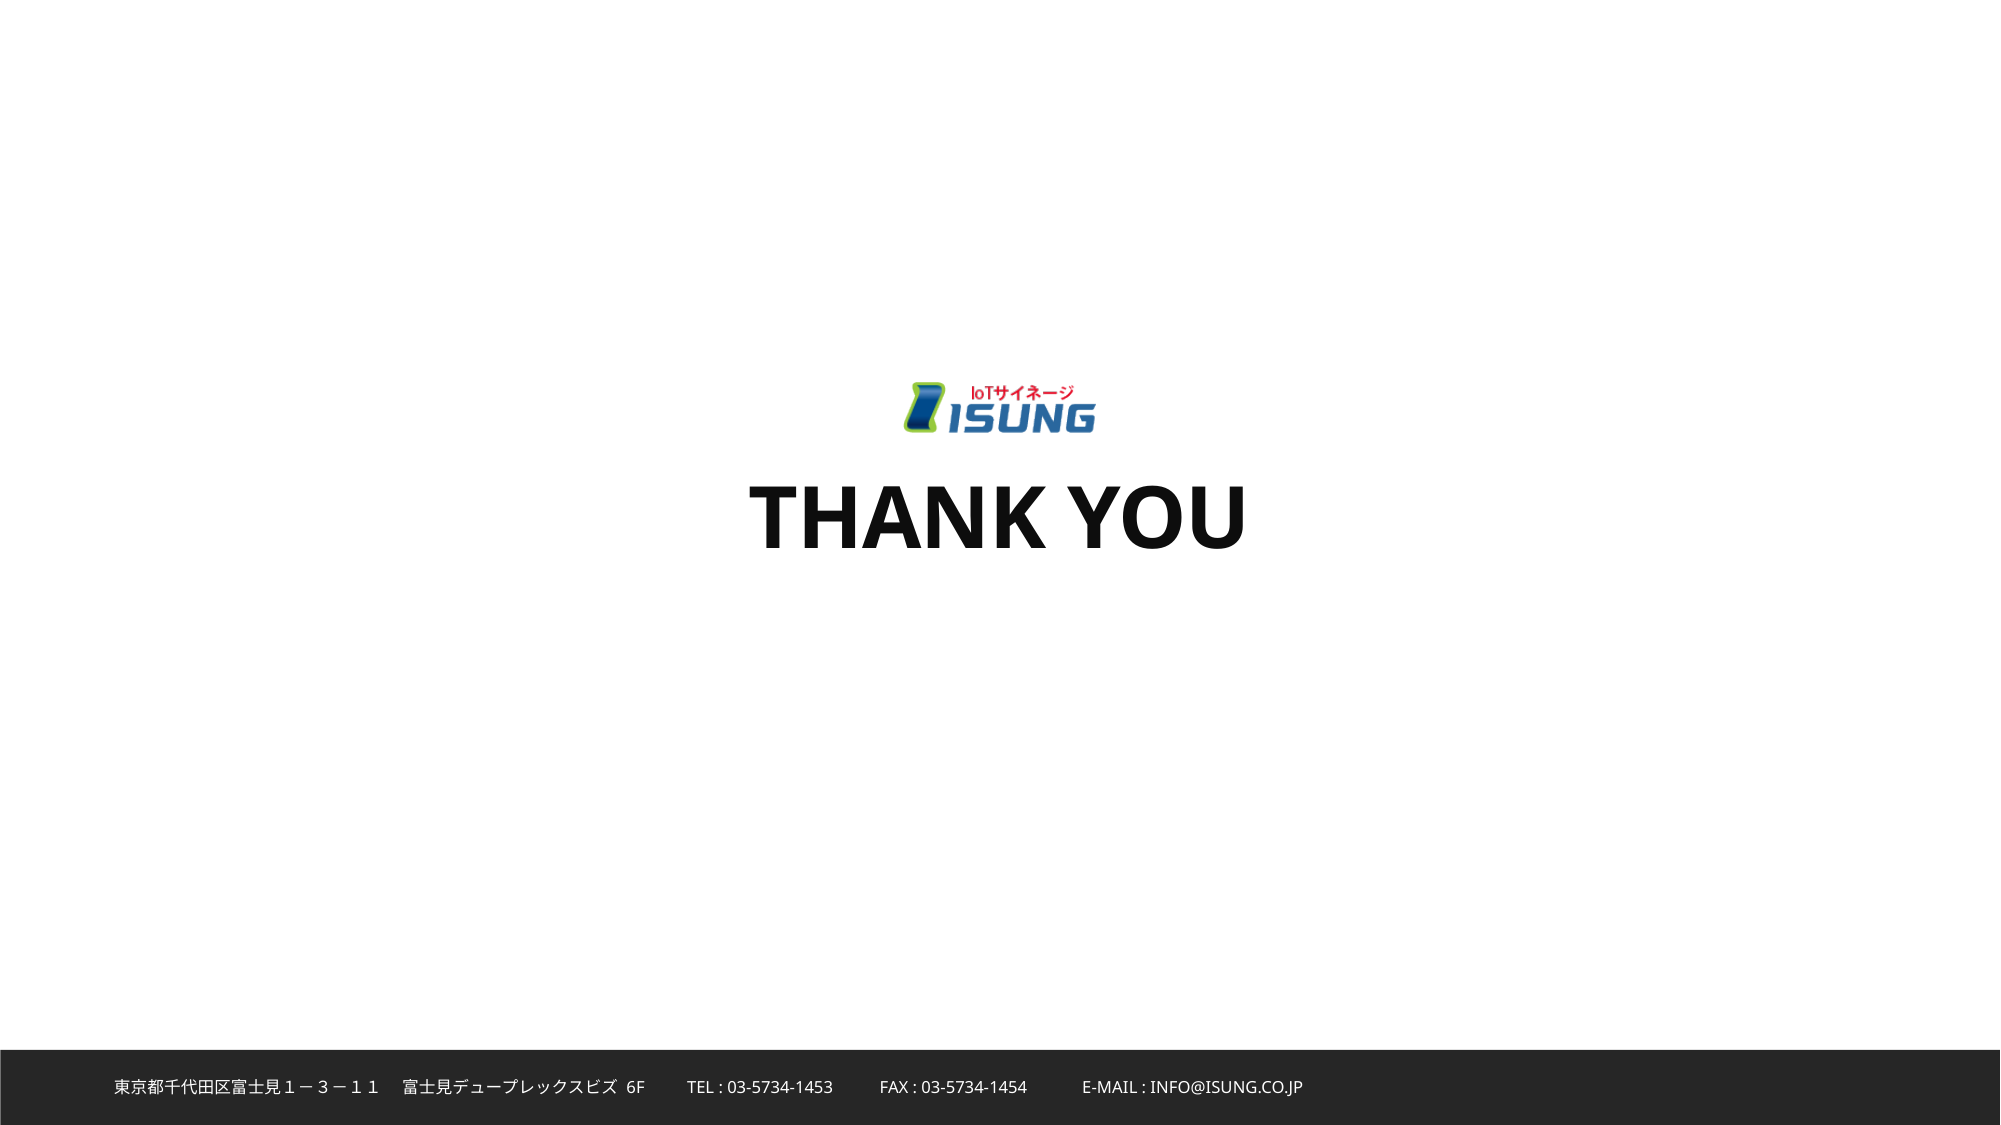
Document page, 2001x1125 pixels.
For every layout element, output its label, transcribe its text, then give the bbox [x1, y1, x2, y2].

text_box 東京都千代田区富士見１－３－１１ 富士見デュープレックスビズ 6F TEL : 03-5734-1453 FAX : 03-5734-1454 E-Mail : info@isung.co.jp [25, 1067, 1320, 1110]
text_box THANK YOU [624, 466, 1376, 575]
picture [903, 381, 1097, 434]
